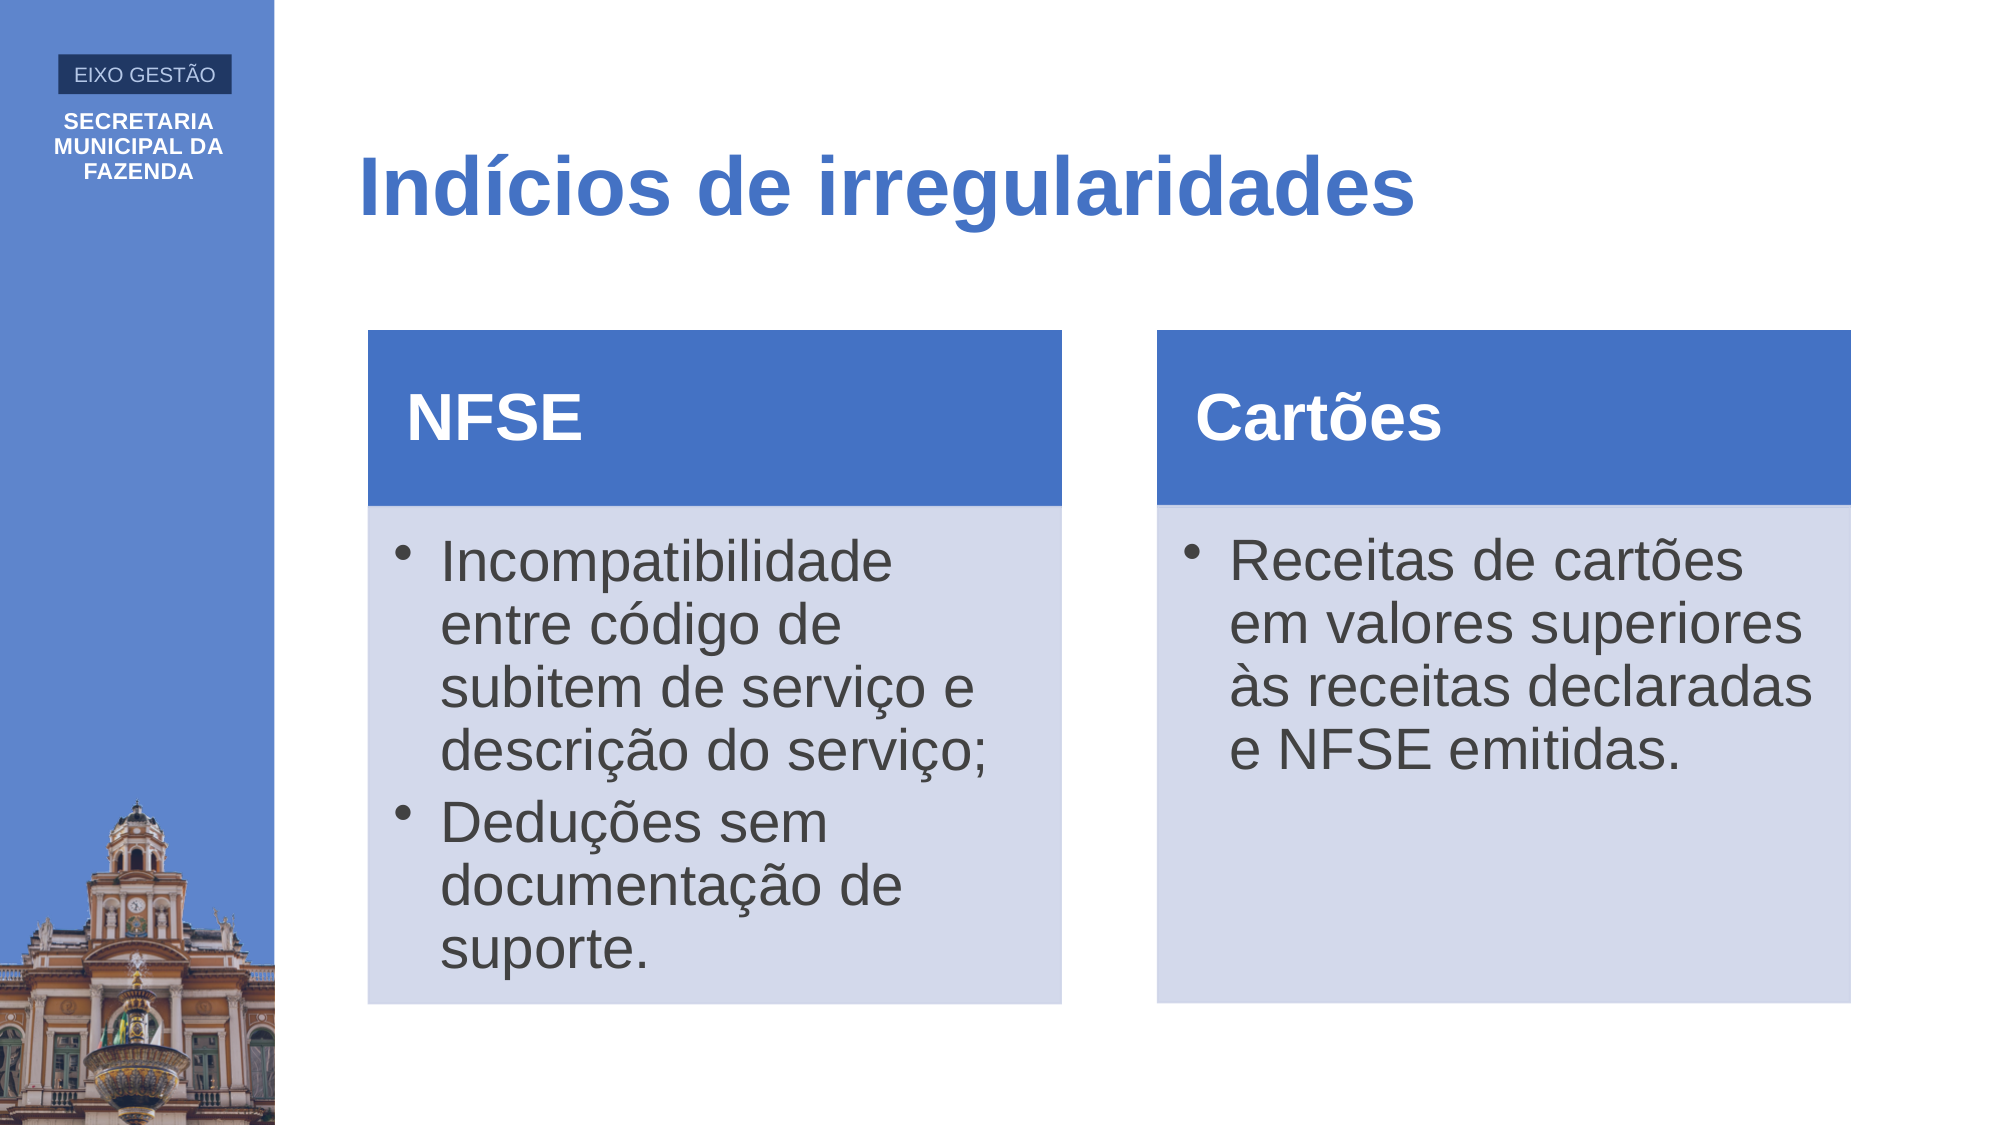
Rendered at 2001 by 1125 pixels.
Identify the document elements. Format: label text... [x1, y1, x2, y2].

text_box SECRETARIA MUNICIPAL DA FAZENDA [2, 102, 275, 267]
text_box EIXO GESTÃO [58, 54, 232, 95]
picture [0, 797, 275, 1125]
text_box [0, 0, 275, 797]
text_box Indícios de irregularidades [343, 136, 1913, 267]
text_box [368, 289, 1850, 1032]
